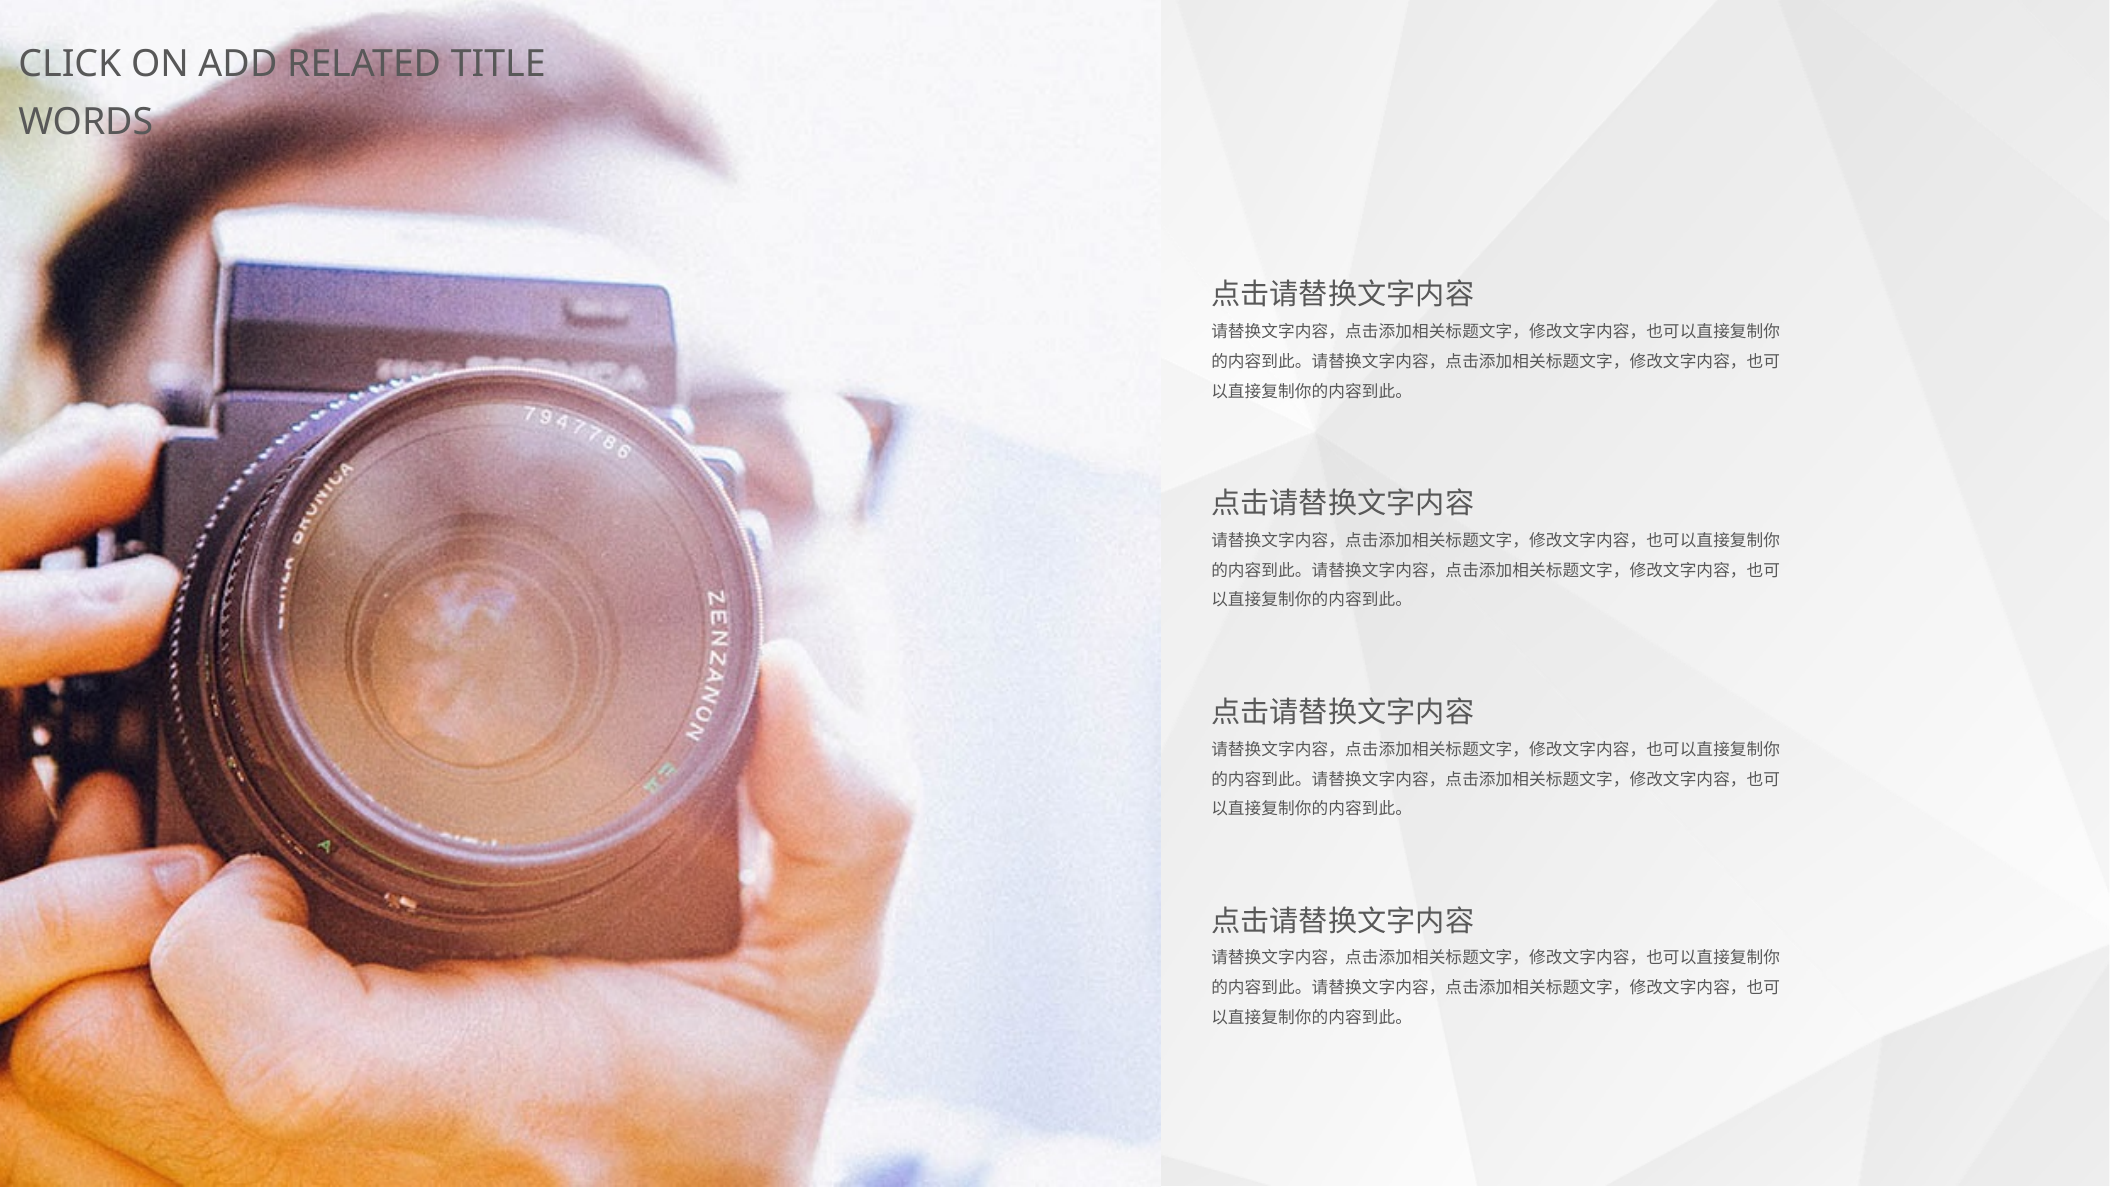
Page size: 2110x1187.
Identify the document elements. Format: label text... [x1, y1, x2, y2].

text_box 点击请替换文字内容 请替换文字内容，点击添加相关标题文字，修改文字内容，也可以直接复制你的内容到此。请替换文字内容，点击添加相关标题文字，修改文字内容，也可以直接复制你的内容到此。 [1196, 877, 1811, 1035]
text_box CLICK ON ADD RELATED TITLE WORDS [3, 18, 595, 150]
text_box 点击请替换文字内容 请替换文字内容，点击添加相关标题文字，修改文字内容，也可以直接复制你的内容到此。请替换文字内容，点击添加相关标题文字，修改文字内容，也可以直接复制你的内容到此。 [1196, 250, 1811, 408]
text_box 点击请替换文字内容 请替换文字内容，点击添加相关标题文字，修改文字内容，也可以直接复制你的内容到此。请替换文字内容，点击添加相关标题文字，修改文字内容，也可以直接复制你的内容到此。 [1196, 668, 1811, 826]
text_box [0, 0, 1162, 1187]
picture [1162, 0, 2110, 1186]
text_box 点击请替换文字内容 请替换文字内容，点击添加相关标题文字，修改文字内容，也可以直接复制你的内容到此。请替换文字内容，点击添加相关标题文字，修改文字内容，也可以直接复制你的内容到此。 [1196, 459, 1811, 617]
